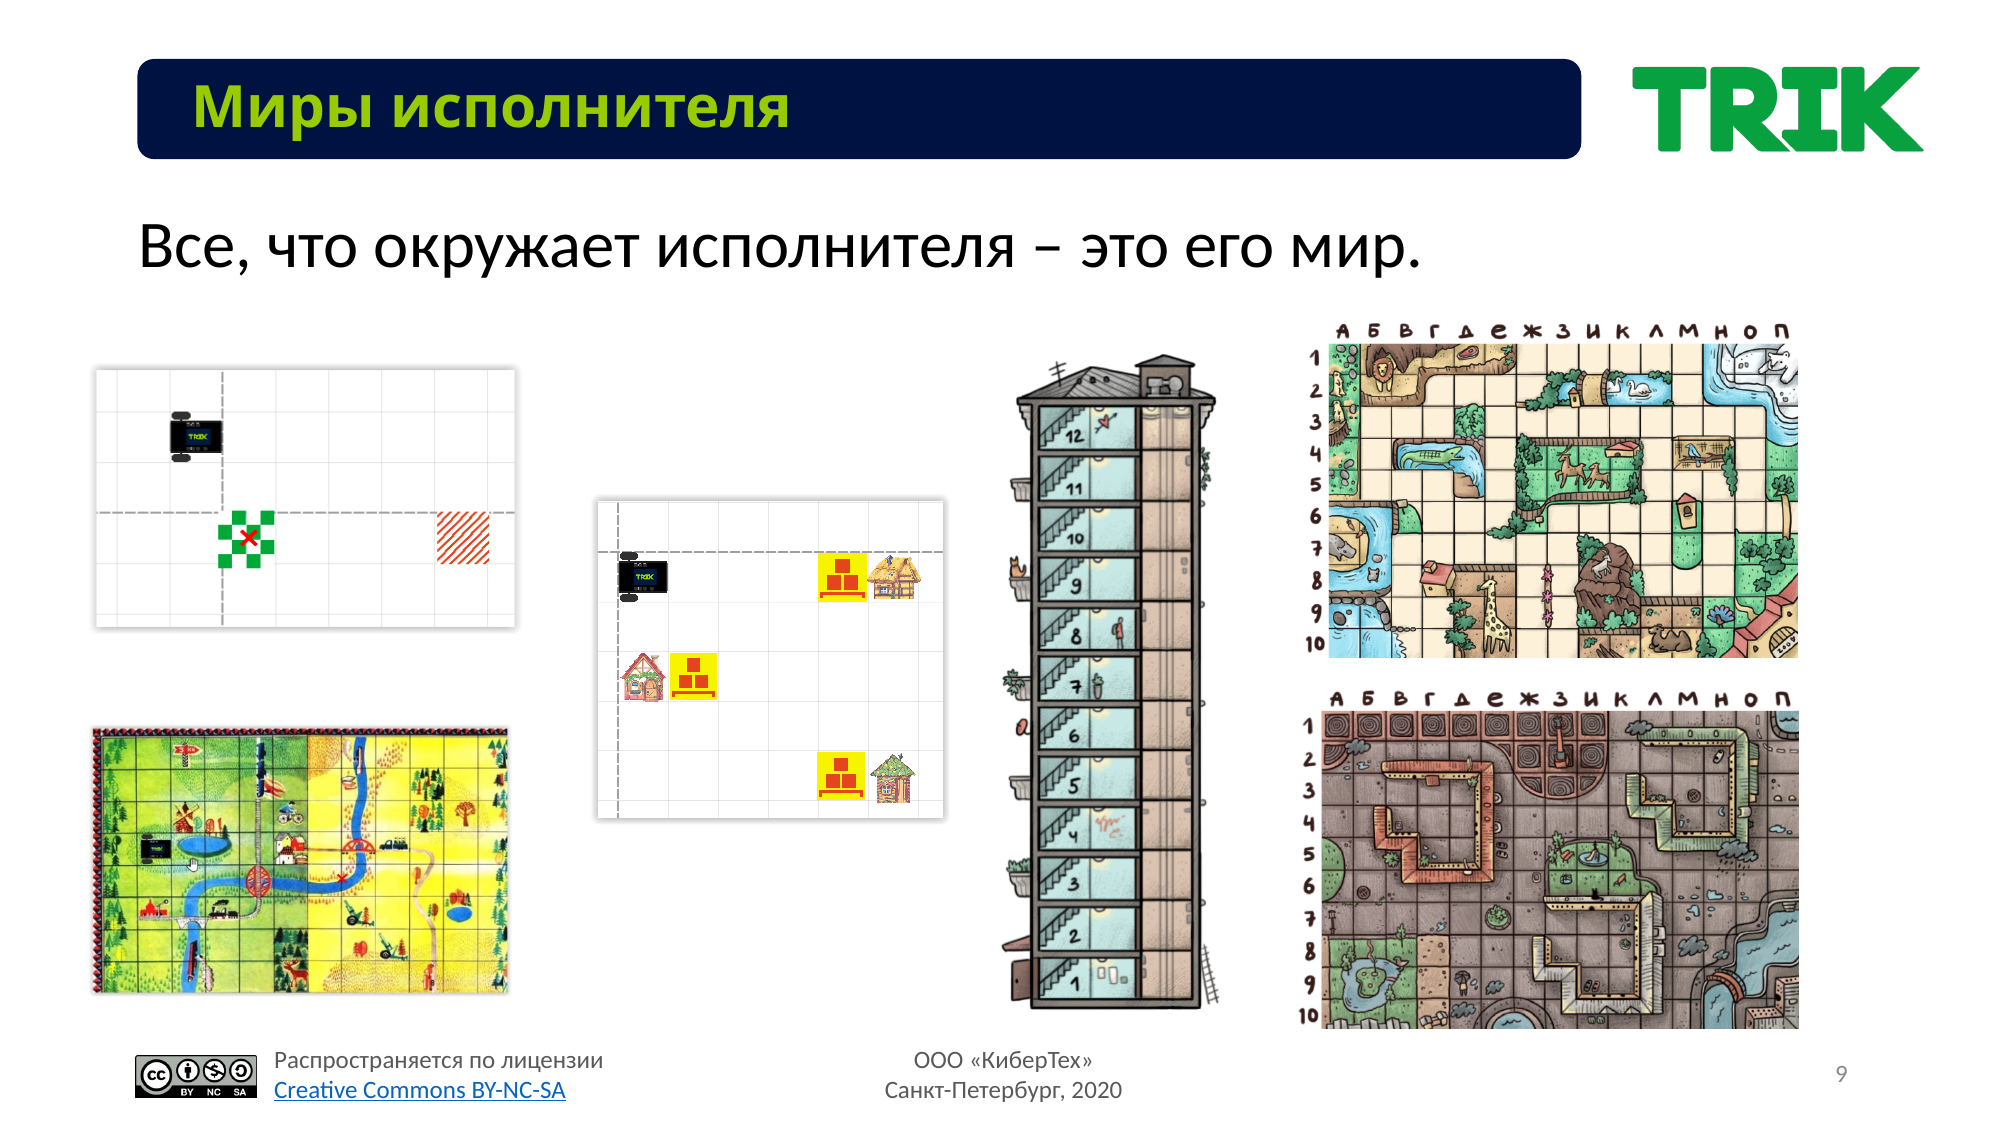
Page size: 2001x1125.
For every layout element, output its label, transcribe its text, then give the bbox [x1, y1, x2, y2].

picture [1631, 64, 1924, 154]
picture [1298, 313, 1800, 659]
text_box Все, что окружает исполнителя – это его мир. [123, 193, 1584, 289]
picture [87, 361, 524, 636]
picture [999, 353, 1221, 1022]
picture [135, 1055, 257, 1098]
text_box Миры исполнителя [177, 70, 1530, 171]
picture [589, 492, 950, 825]
picture [1298, 690, 1800, 1030]
picture [87, 722, 512, 997]
text_box 9 [1412, 1042, 1863, 1103]
